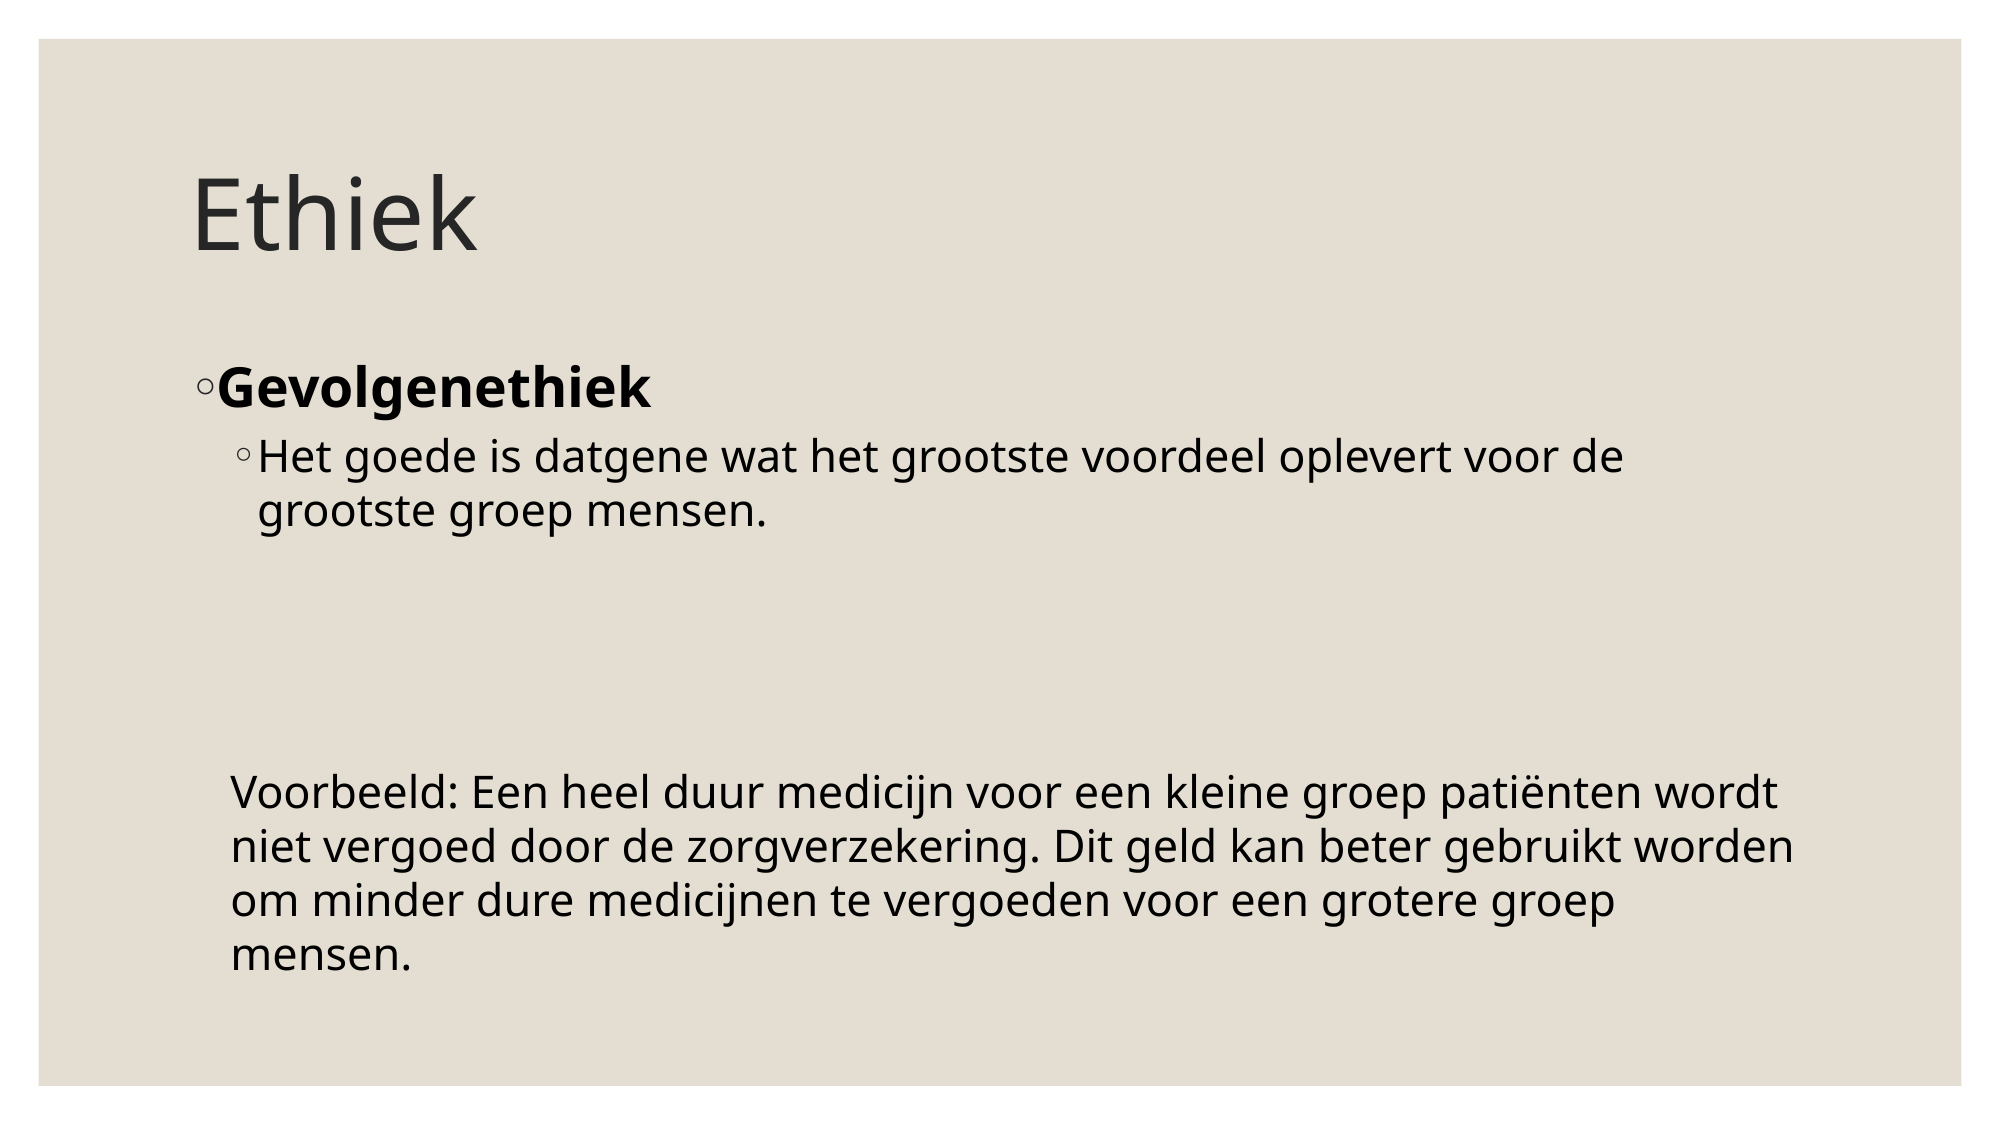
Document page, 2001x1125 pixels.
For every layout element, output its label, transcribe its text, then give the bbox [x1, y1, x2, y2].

list Gevolgenethiek Het goede is datgene wat het grootste voordeel oplevert voor de grootste groep mensen. Voorbeeld: Een heel duur medicijn voor een kleine groep patiënten wordt niet vergoed door de zorgverzekering. Dit geld kan beter gebruikt worden om minder dure medicijnen te vergoeden voor een grotere groep mensen. [174, 345, 1825, 990]
title Ethiek [174, 105, 1825, 331]
